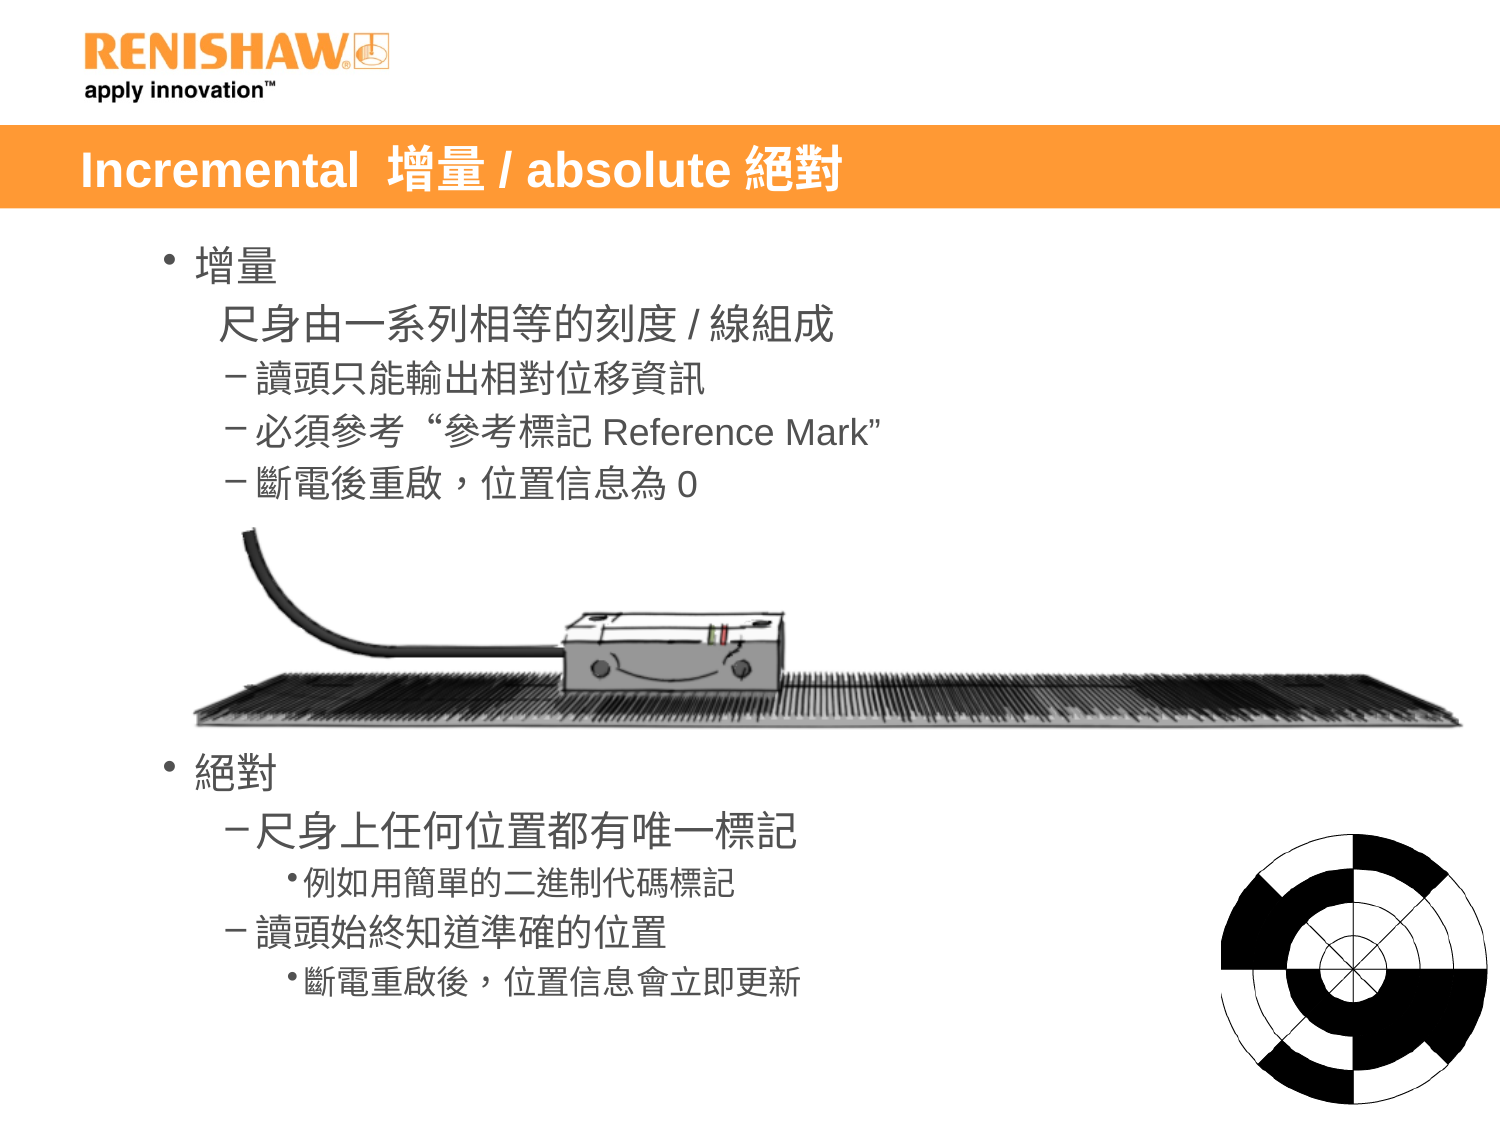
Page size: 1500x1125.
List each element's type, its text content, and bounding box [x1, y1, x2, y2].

list 增量 尺身由一系列相等的刻度/線組成 讀頭只能輸出相對位移資訊 必須參考“參考標記Reference Mark” 斷電後重啟，位置信息為0 絕對 尺身上任何位置都有唯一標記 例如用簡單的二進制代碼標記 讀頭始終知道準確的位置 斷電重啟後，位置信息會立即更新 [147, 231, 1439, 526]
title Incremental 增量/ absolute絕對 [64, 130, 1446, 204]
picture [83, 30, 390, 104]
picture [147, 526, 1500, 741]
picture [1220, 834, 1500, 1125]
list 增量 尺身由一系列相等的刻度/線組成 讀頭只能輸出相對位移資訊 必須參考“參考標記Reference Mark” 斷電後重啟，位置信息為0 絕對 尺身上任何位置都有唯一標記 例如用簡單的二進制代碼標記 讀頭始終知道準確的位置 斷電重啟後，位置信息會立即更新 [147, 748, 1439, 1125]
